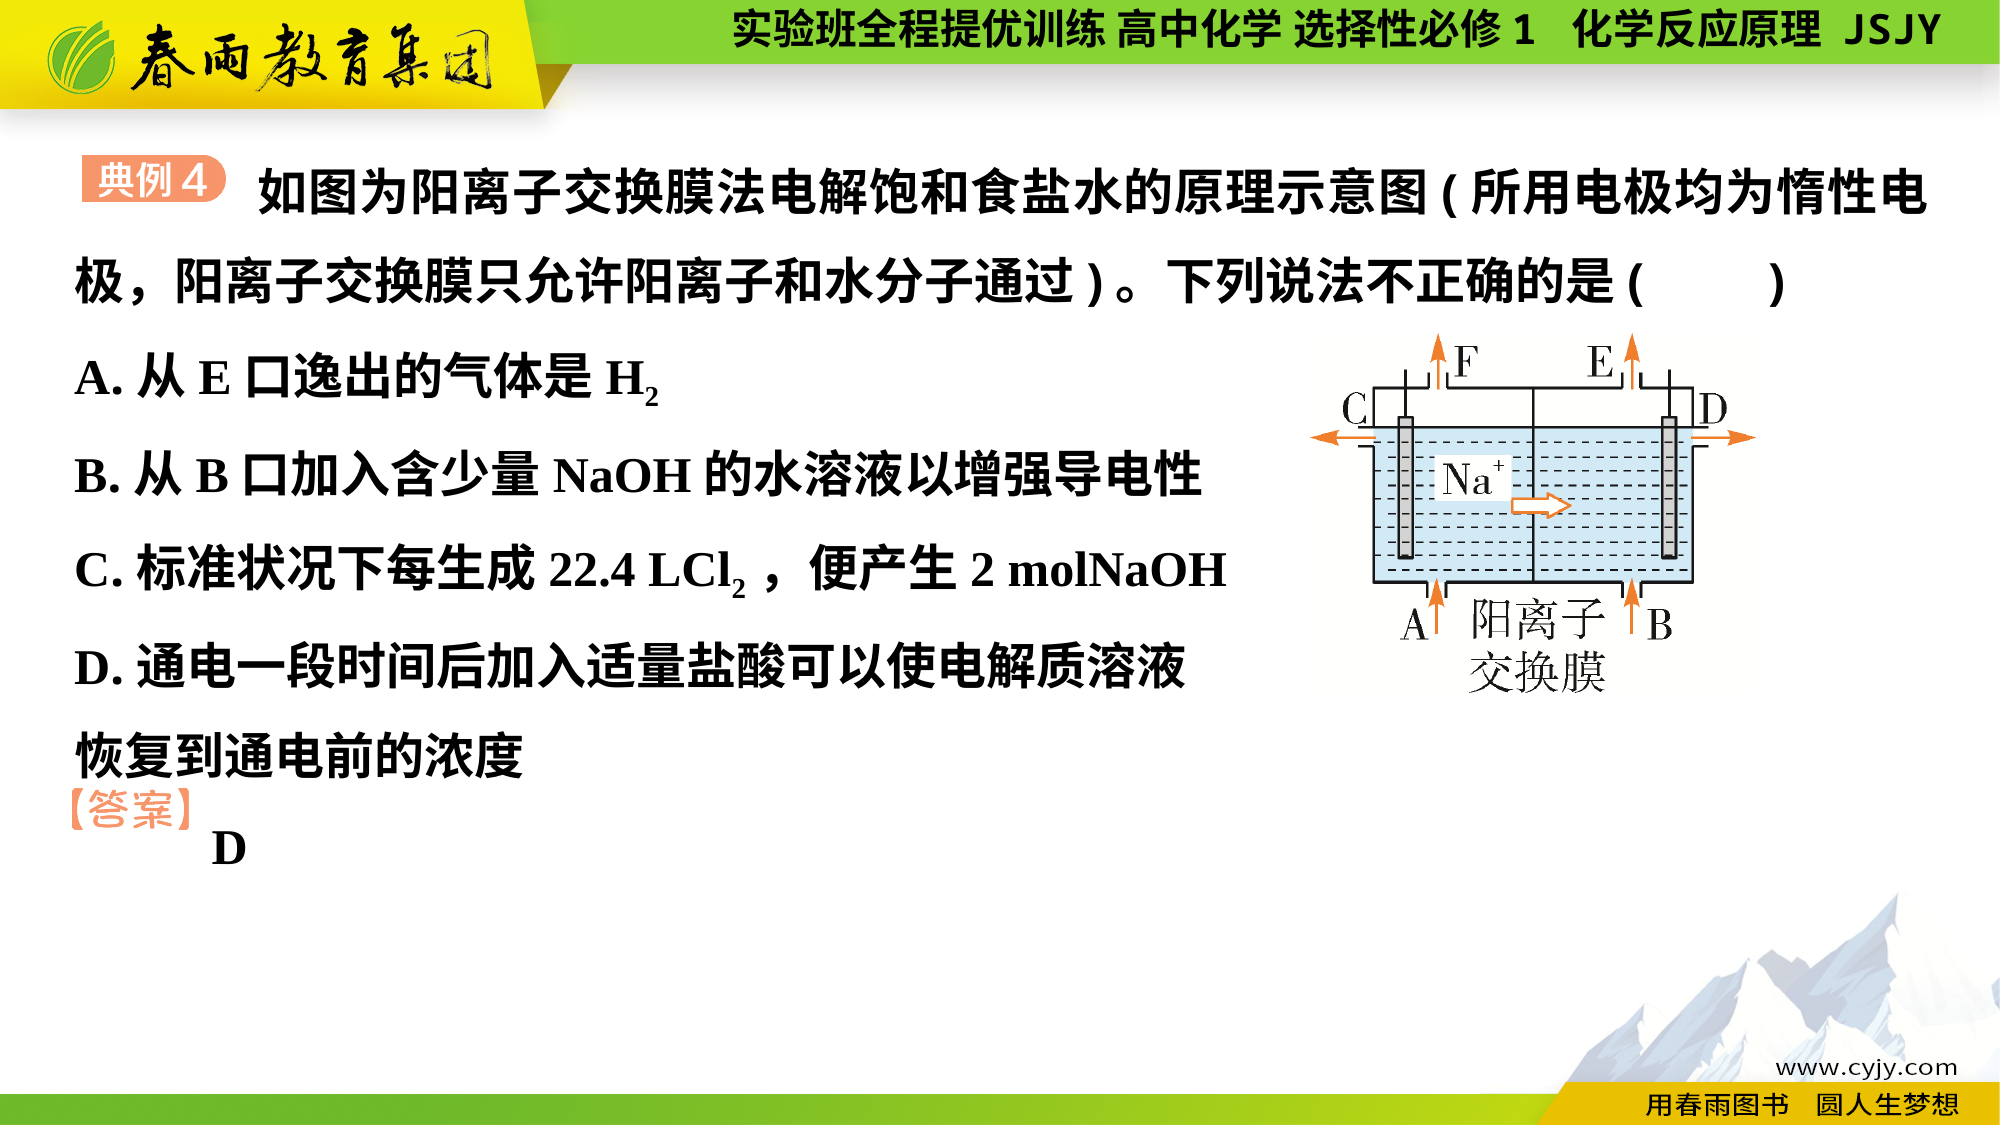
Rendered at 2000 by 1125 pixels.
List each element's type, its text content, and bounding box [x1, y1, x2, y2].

list 如图为阳离子交换膜法电解饱和食盐水的原理示意图(所用电极均为惰性电极，阳离子交换膜只允许阳离子和水分子通过)。下列说法不正确的是( ) A.从E口逸出的气体是H2 B.从B口加入含少量NaOH的水溶液以增强导电性 C.标准状况下每生成22.4 LCl2，便产生2 molNaOH D.通电一段时间后加入适量盐酸可以使电解质溶液 恢复到通电前的浓度 D [59, 122, 1944, 865]
picture [0, 0, 2000, 1125]
